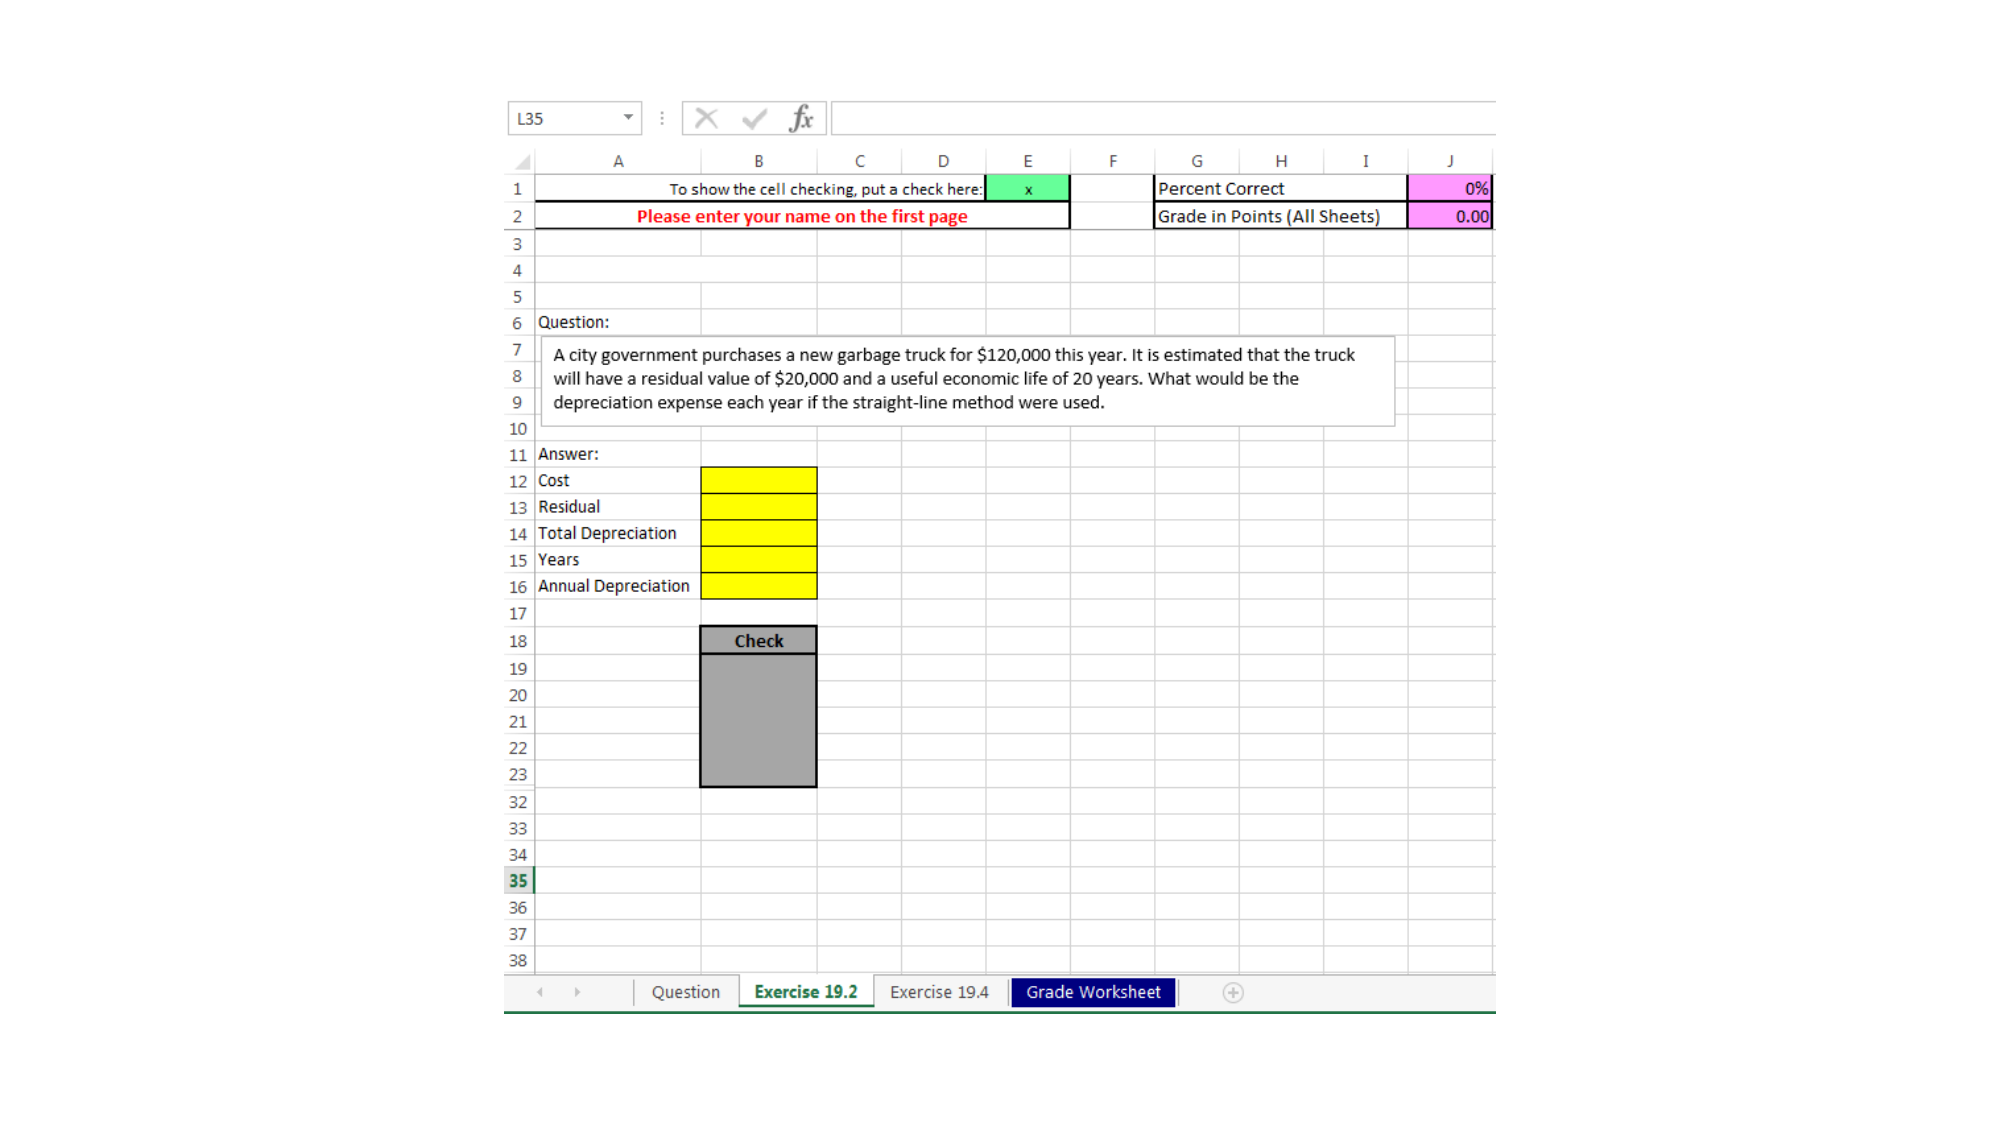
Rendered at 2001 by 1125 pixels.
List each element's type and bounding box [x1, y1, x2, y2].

list [504, 88, 1496, 1014]
